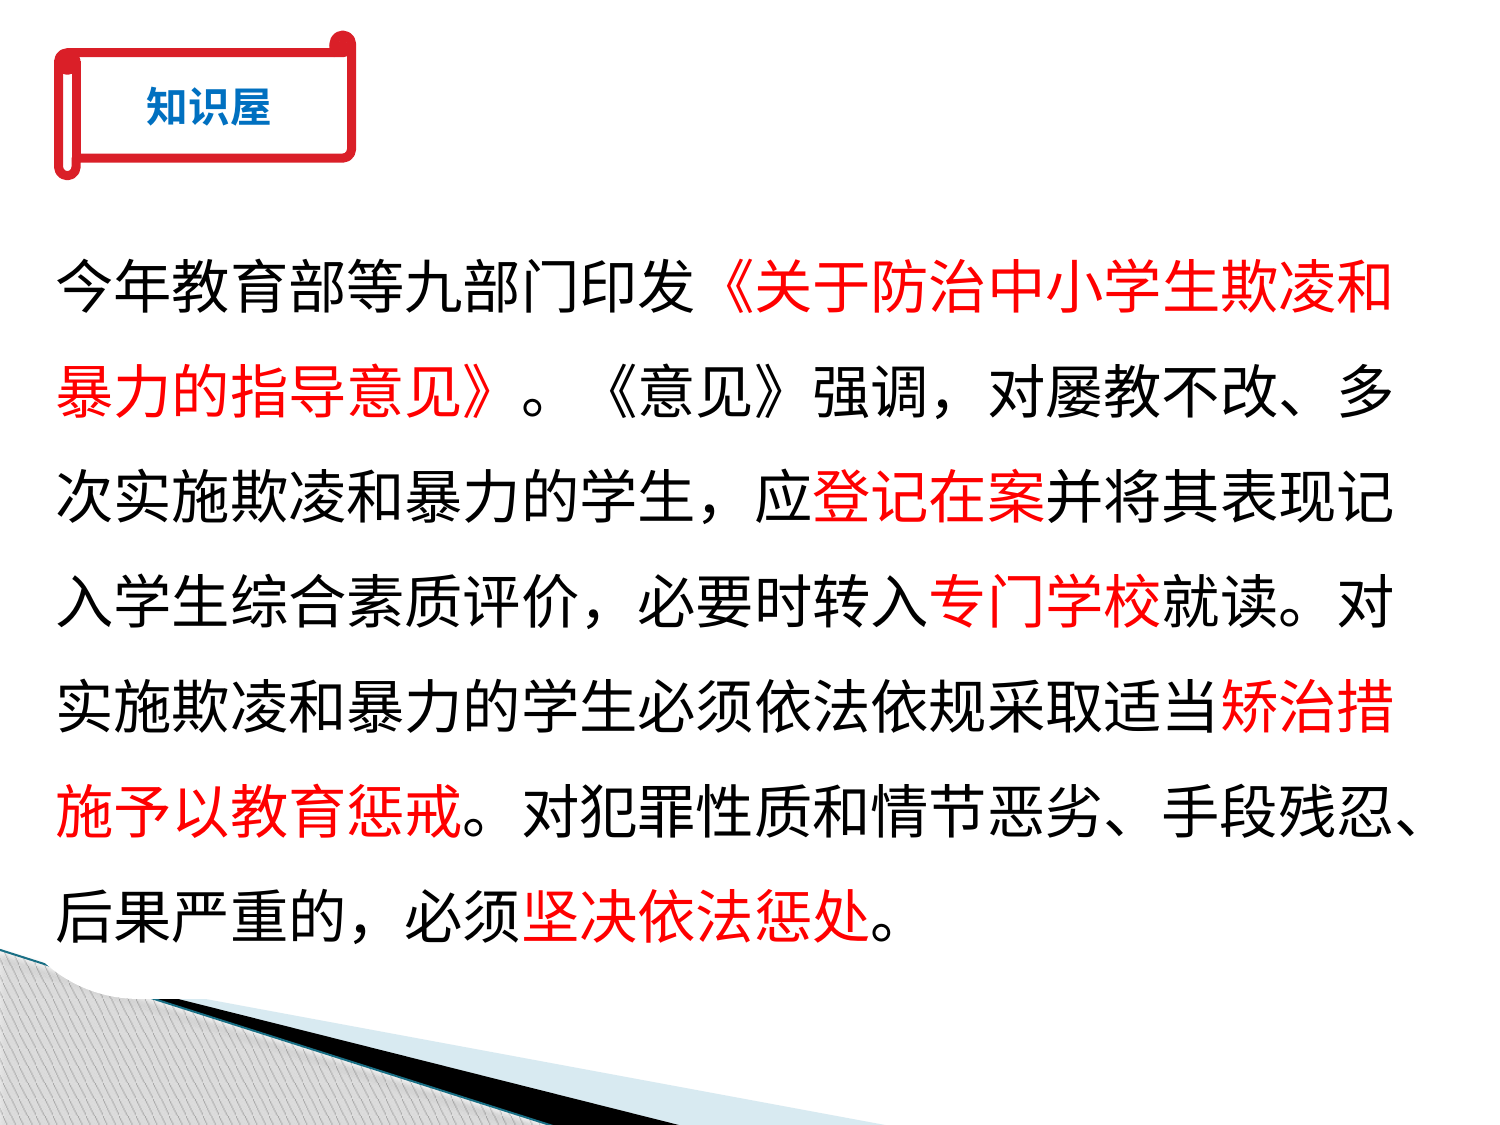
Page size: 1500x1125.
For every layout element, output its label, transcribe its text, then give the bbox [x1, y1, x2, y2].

text_box 今年教育部等九部门印发《关于防治中小学生欺凌和暴力的指导意见》。《意见》强调，对屡教不改、多次实施欺凌和暴力的学生，应登记在案并将其表现记入学生综合素质评价，必要时转入专门学校就读。对实施欺凌和暴力的学生必须依法依规采取适当矫治措施予以教育惩戒。对犯罪性质和情节恶劣、手段残忍、后果严重的，必须坚决依法惩处。 [0, 167, 1500, 999]
text_box 知识屋 [54, 30, 357, 181]
